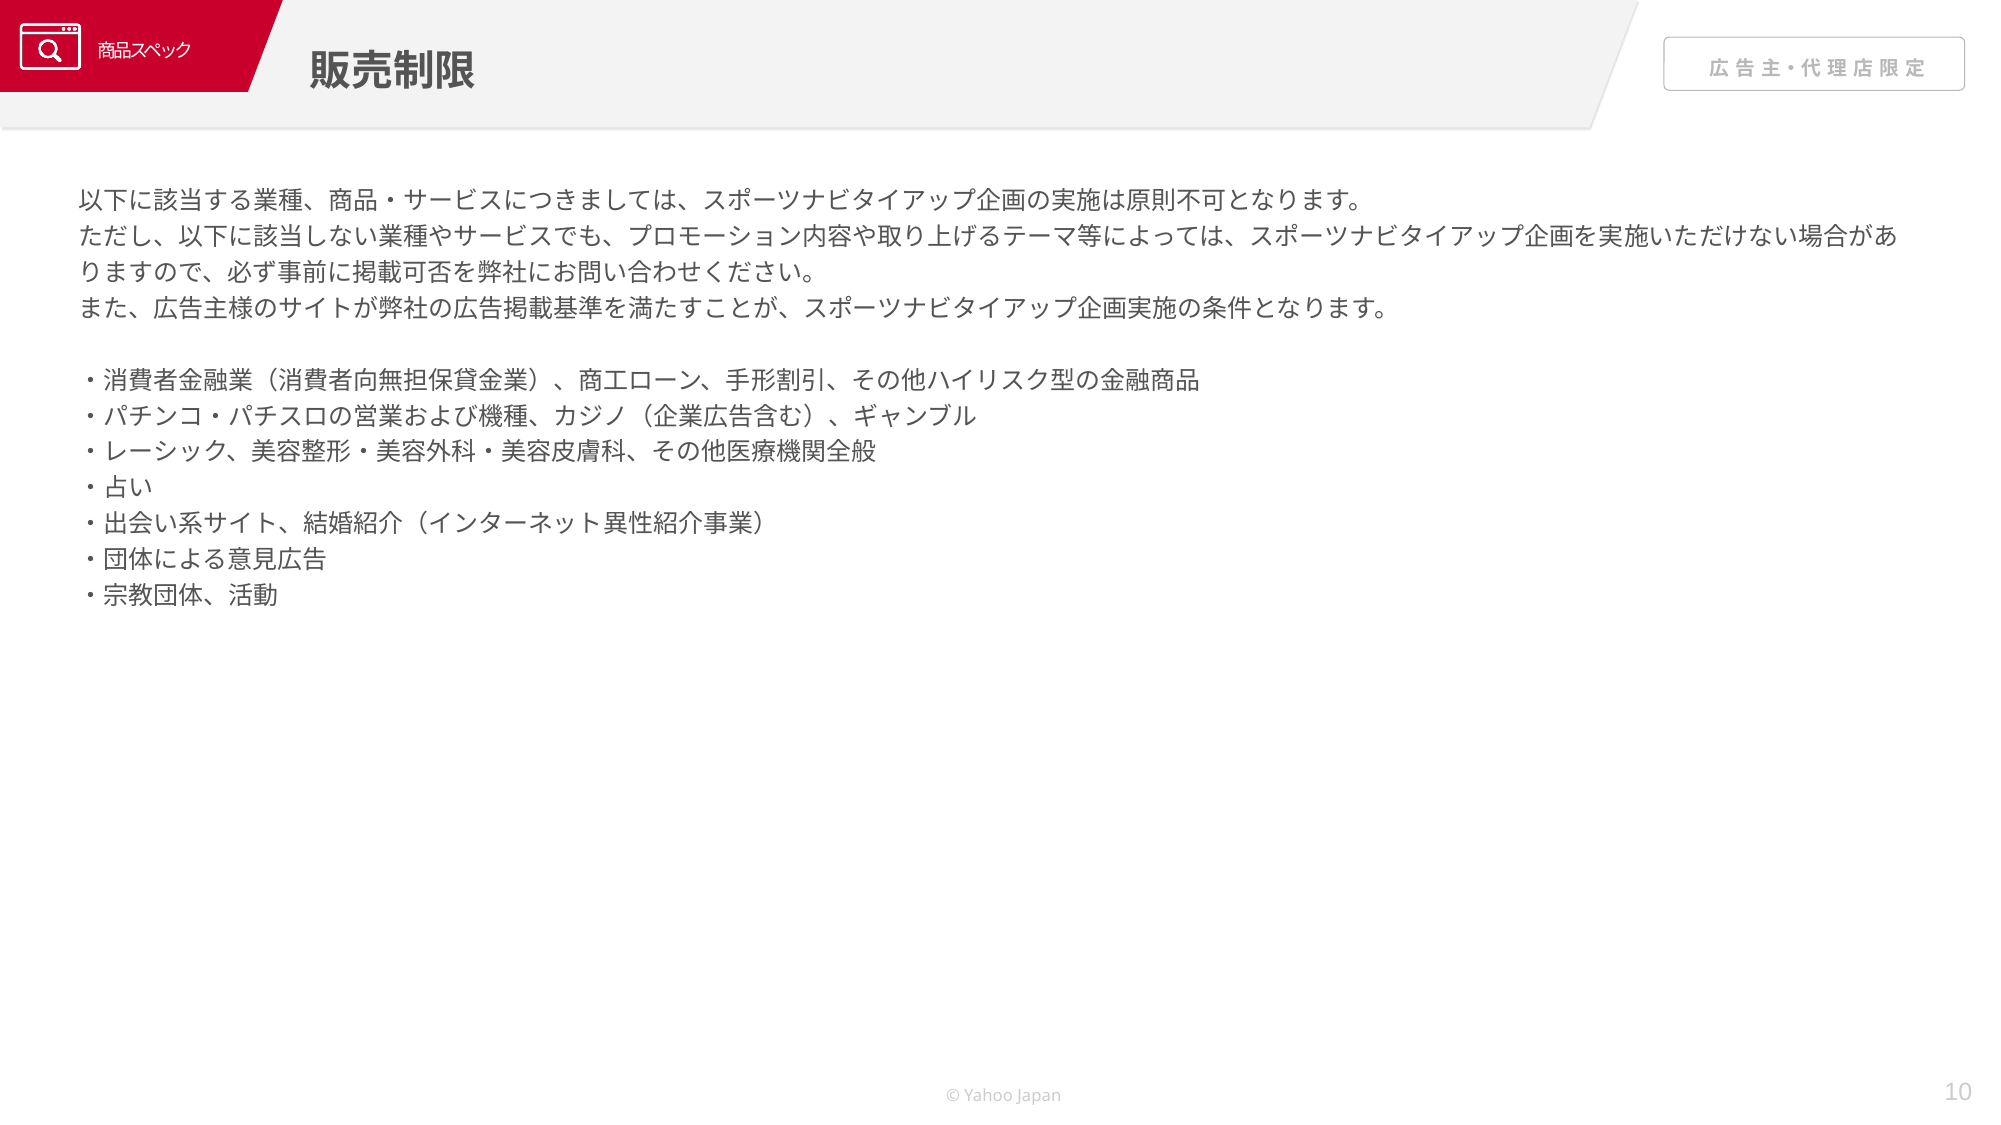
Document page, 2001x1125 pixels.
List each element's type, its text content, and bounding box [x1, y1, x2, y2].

text_box 以下に該当する業種、商品・サービスにつきましては、スポーツナビタイアップ企画の実施は原則不可となります。 ただし、以下に該当しない業種やサービスでも、プロモーション内容や取り上げるテーマ等によっては、スポーツナビタイアップ企画を実施いただけない場合がありますので、必ず事前に掲載可否を弊社にお問い合わせください。 また、広告主様のサイトが弊社の広告掲載基準を満たすことが、スポーツナビタイアップ企画実施の条件となります。 ・消費者金融業（消費者向無担保貸金業）、商工ローン、手形割引、その他ハイリスク型の金融商品 ・パチンコ・パチスロの営業および機種、カジノ（企業広告含む）、ギャンブル ・レーシック、美容整形・美容外科・美容皮膚科、その他医療機関全般 ・占い ・出会い系サイト、結婚紹介（インターネット異性紹介事業） ・団体による意見広告 ・宗教団体、活動 [78, 178, 1922, 610]
picture [16, 12, 84, 80]
list 商品スペック [97, 13, 240, 81]
list 販売制限 [309, 41, 1645, 97]
